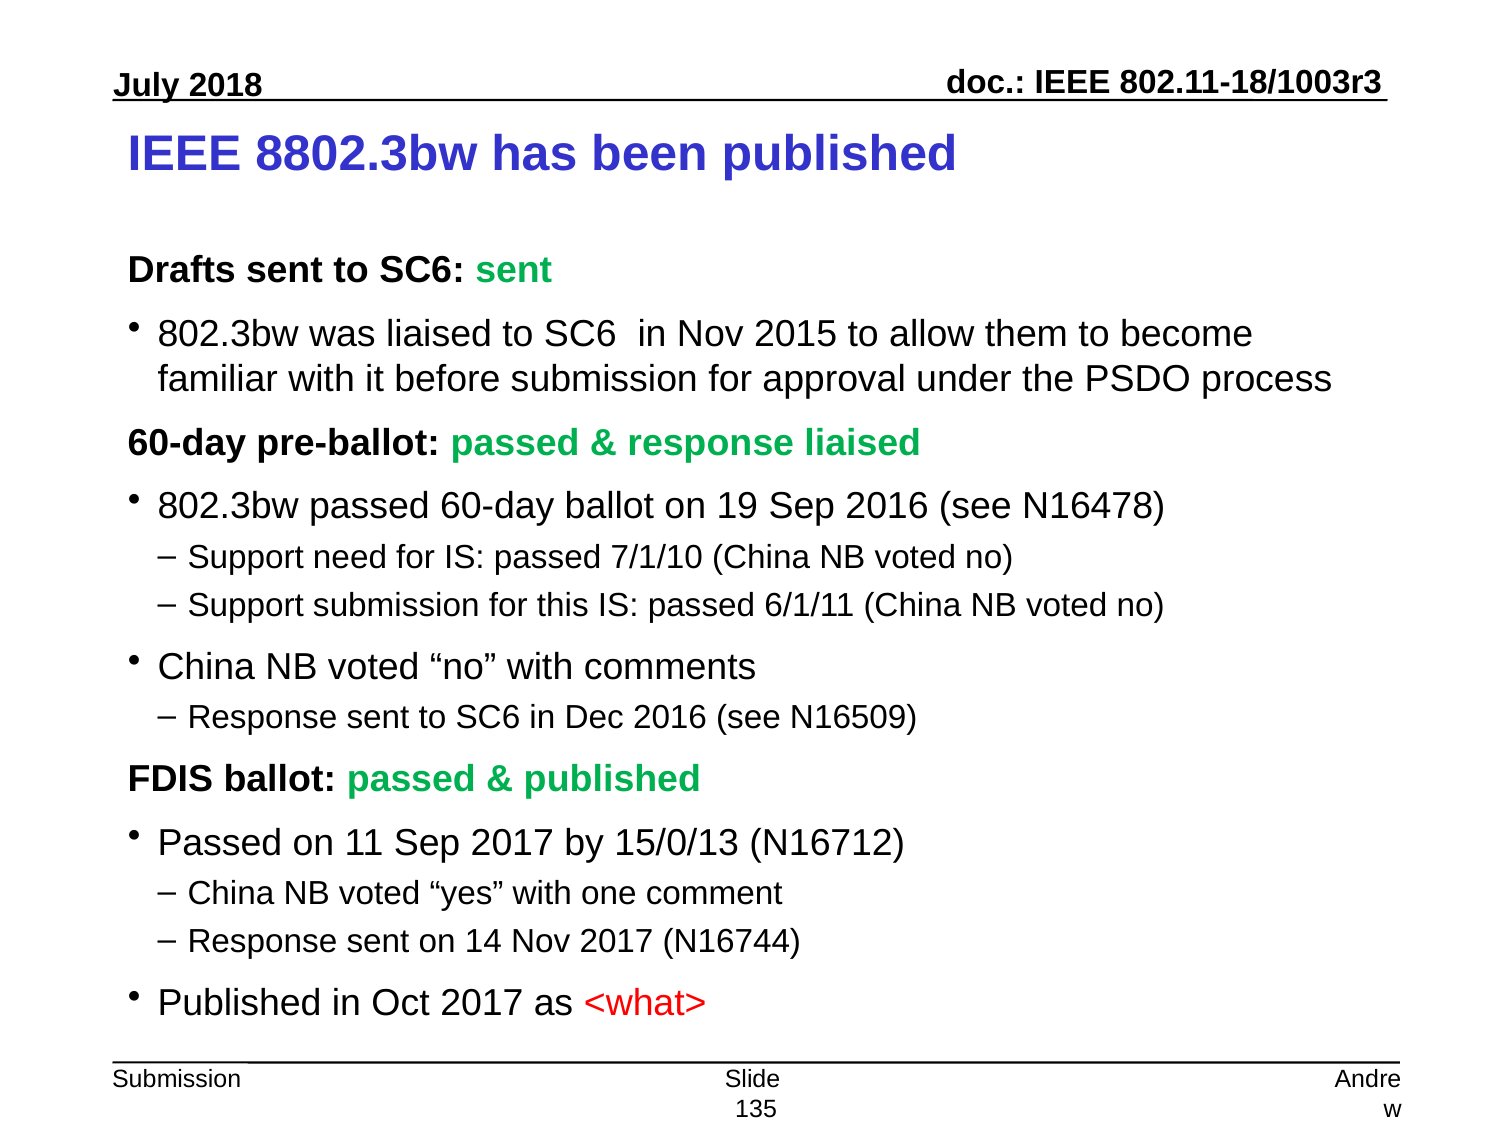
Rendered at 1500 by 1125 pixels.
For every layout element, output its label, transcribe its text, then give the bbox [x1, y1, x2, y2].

title IEEE 8802.3bw has been published [112, 112, 1388, 237]
slide_number Slide 135 [709, 1061, 803, 1093]
footer Andrew Myles, Cisco [1320, 1061, 1402, 1093]
list Drafts sent to SC6: sent 802.3bw was liaised to SC6 in Nov 2015 to allow them to become familiar with it before submission for approval under the PSDO process 60-day pre-ballot: passed & response liaised 802.3bw passed 60-day ballot on 19 Sep 2016 (see N16478) Support need for IS: passed 7/1/10 (China NB voted no) Support submission for this IS: passed 6/1/11 (China NB voted no) China NB voted “no” with comments Response sent to SC6 in Dec 2016 (see N16509) FDIS ballot: passed & published Passed on 11 Sep 2017 by 15/0/13 (N16712) China NB voted “yes” with one comment Response sent on 14 Nov 2017 (N16744) Published in Oct 2017 as <what> [112, 237, 1388, 913]
